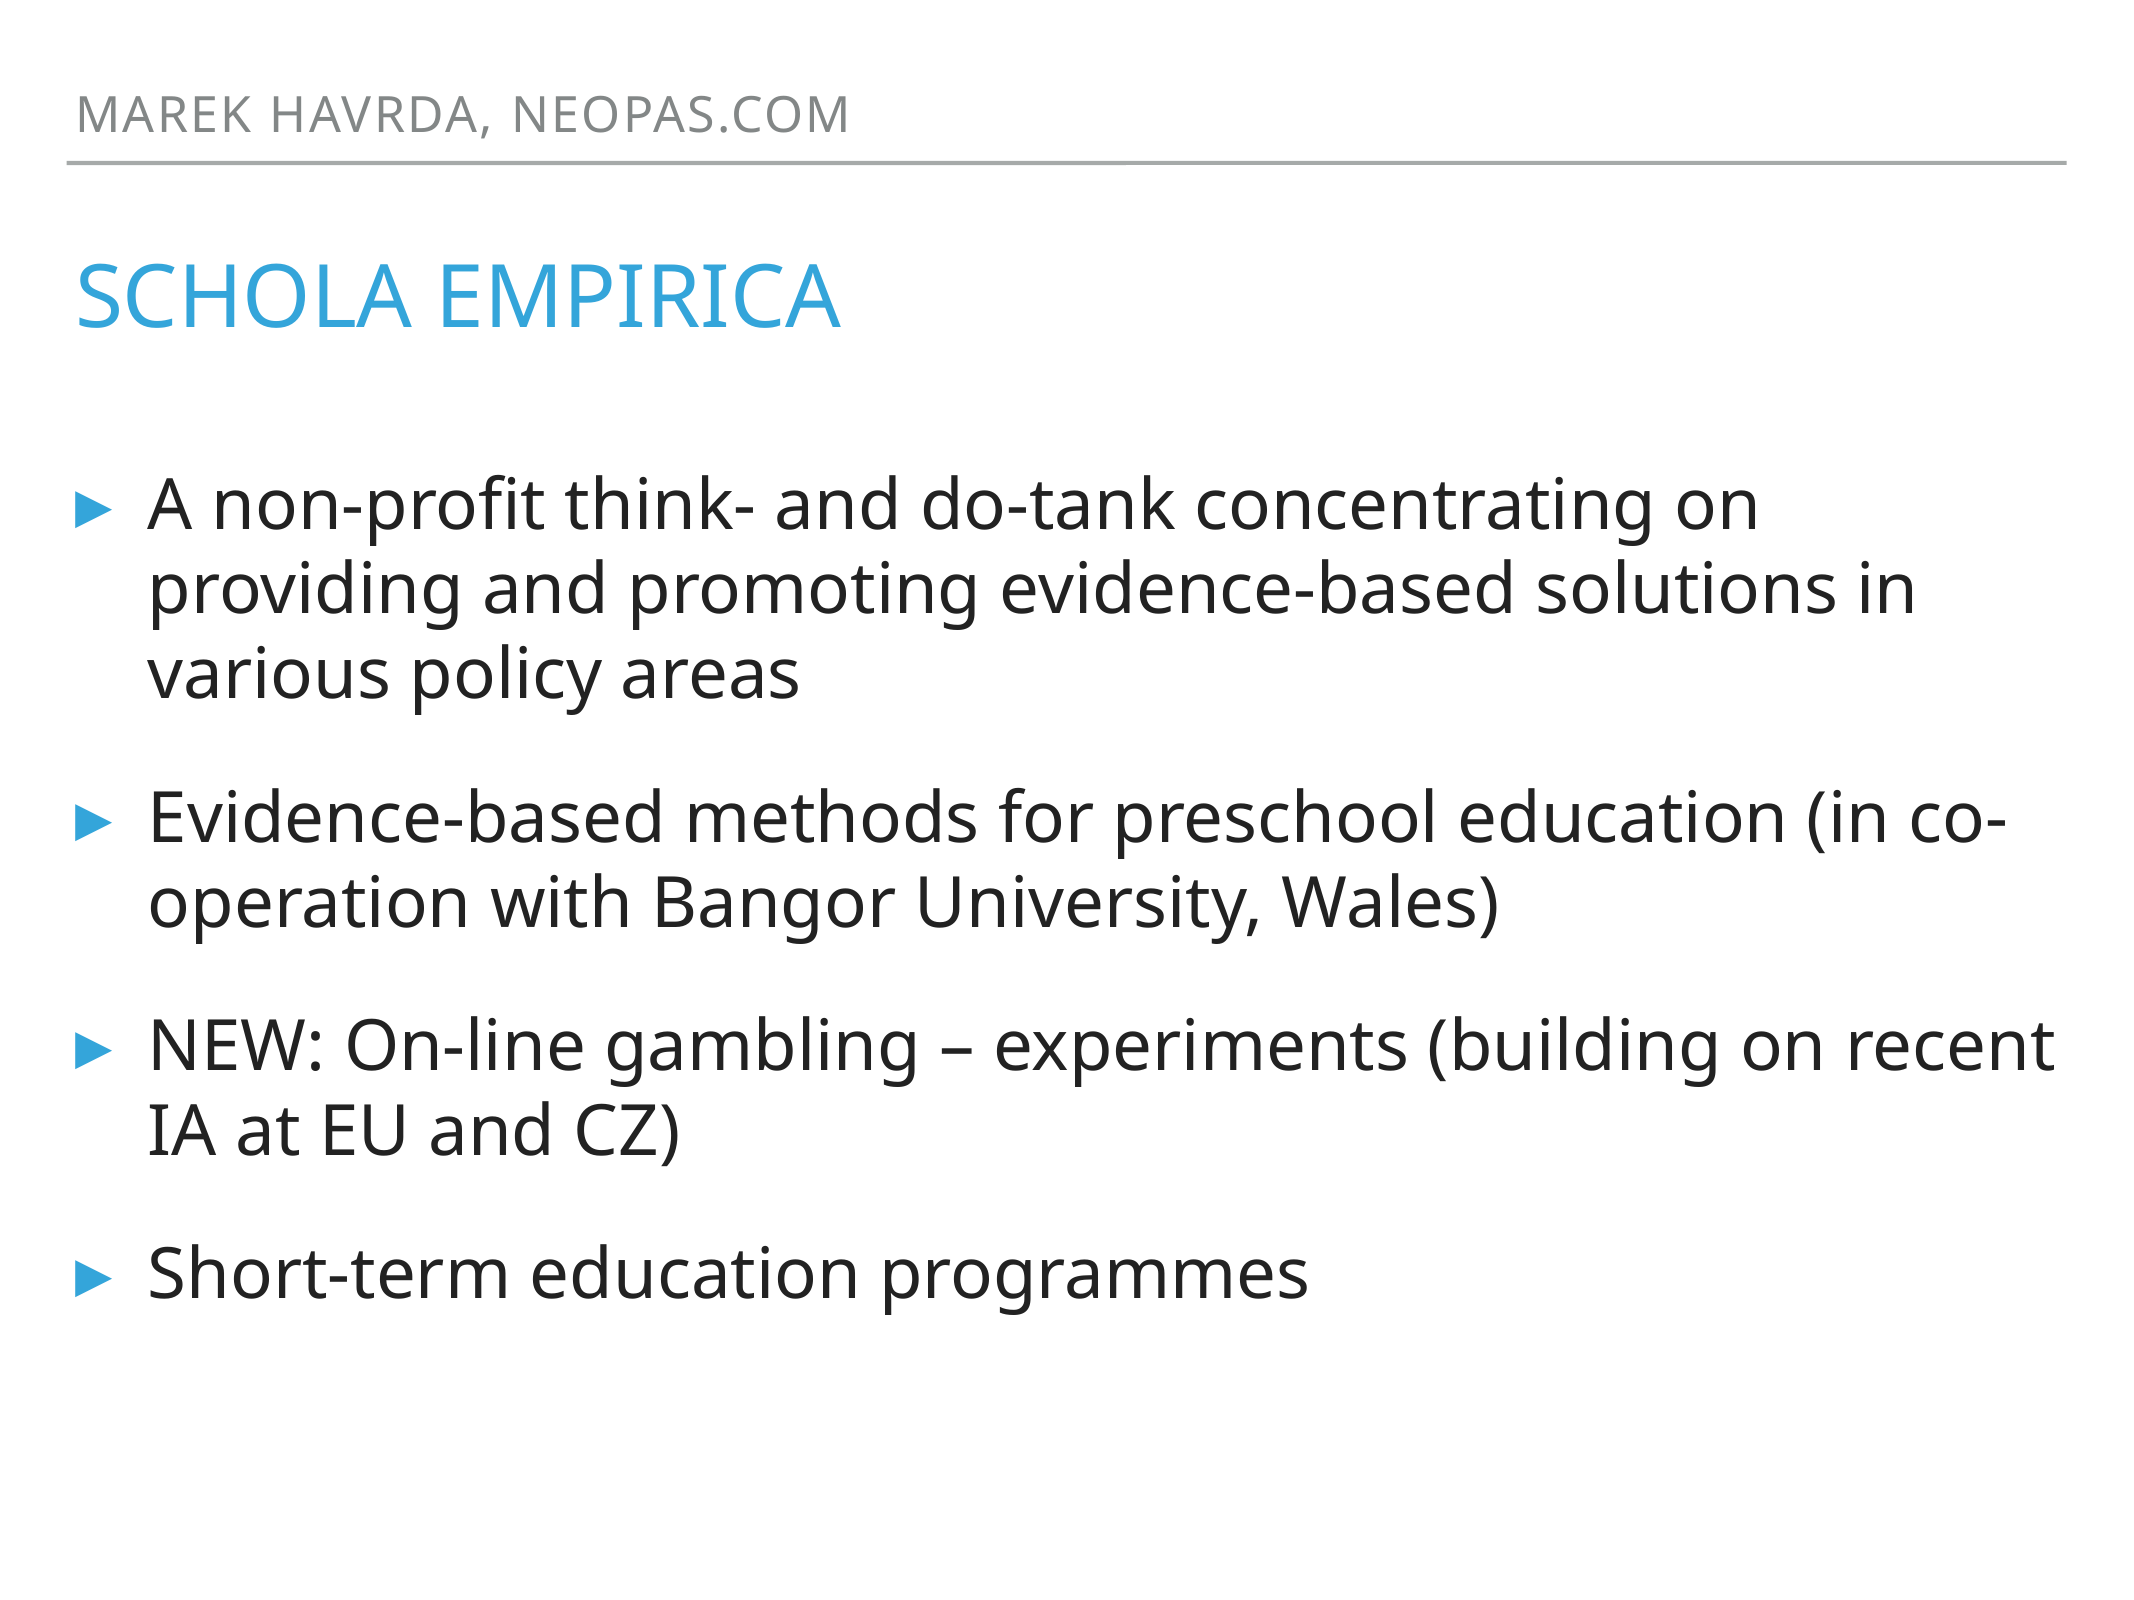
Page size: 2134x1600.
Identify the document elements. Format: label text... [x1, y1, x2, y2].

list A non-profit think- and do-tank concentrating on providing and promoting evidence-based solutions in various policy areas Evidence-based methods for preschool education (in co-operation with Bangor University, Wales) NEW: On-line gambling – experiments (building on recent IA at EU and CZ) Short-term education programmes [66, 449, 2068, 1453]
list Marek havrda, neopas.com [66, 84, 1901, 151]
title SCHOLA EMPIRICA [66, 251, 2068, 372]
